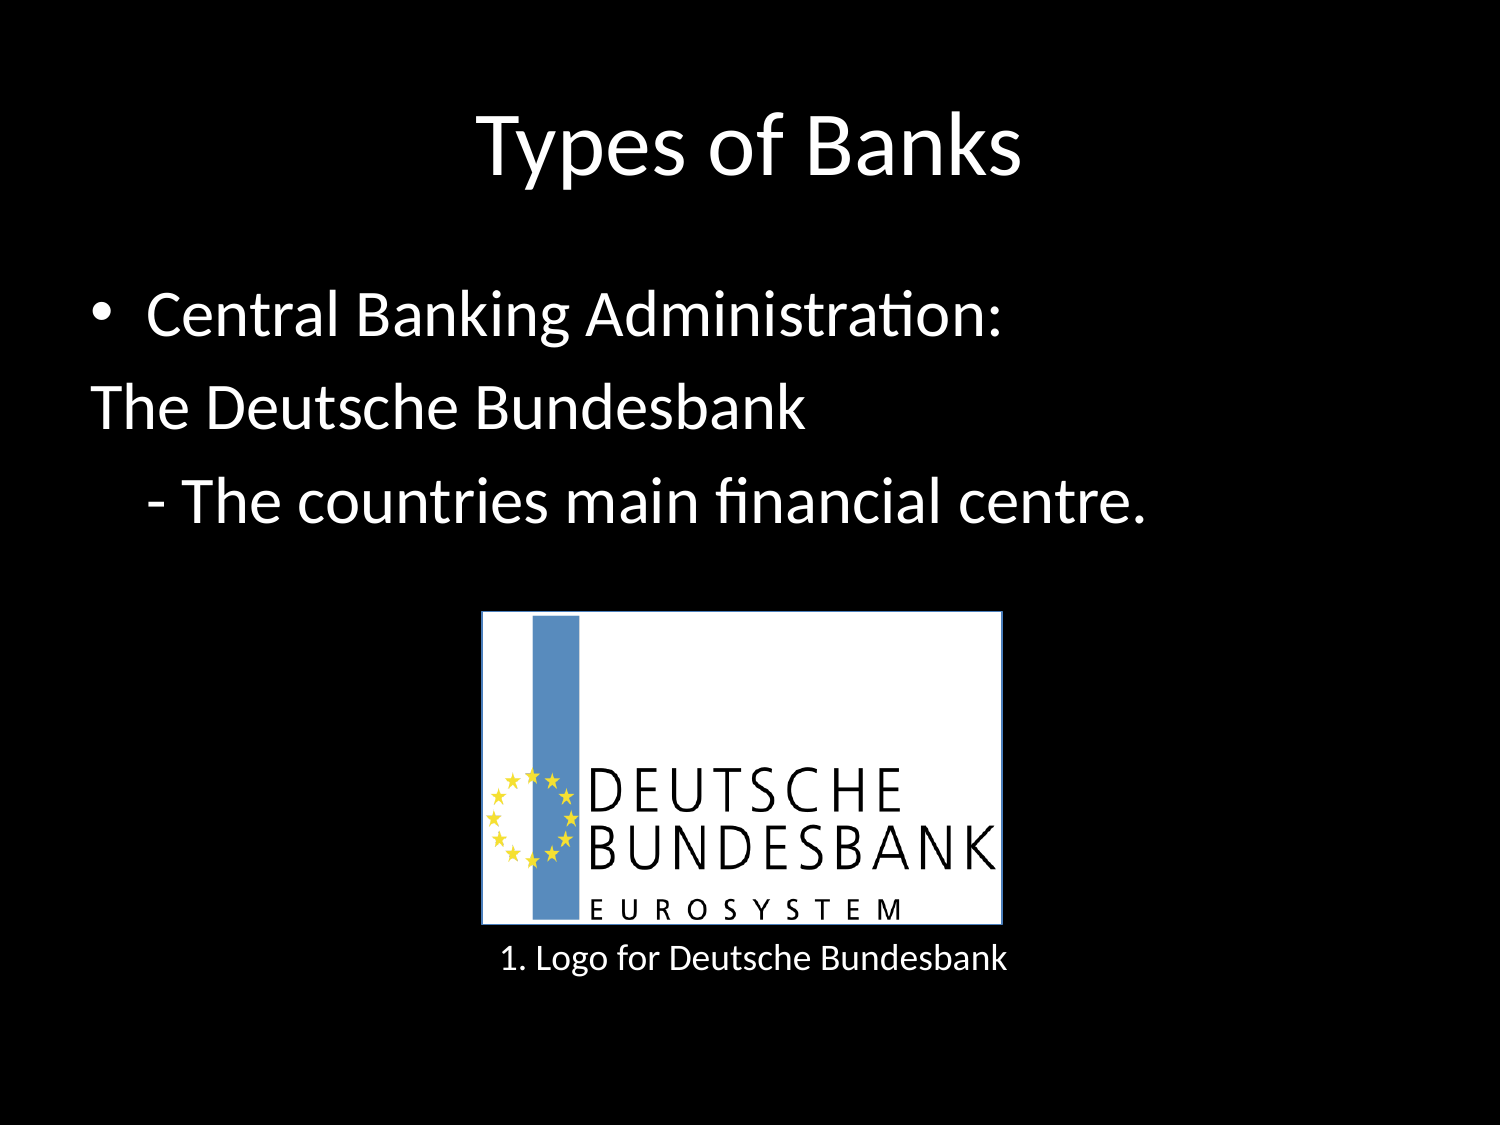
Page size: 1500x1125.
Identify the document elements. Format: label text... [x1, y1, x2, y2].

title Types of Banks [75, 45, 1425, 233]
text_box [481, 611, 1026, 987]
list Central Banking Administration: The Deutsche Bundesbank - The countries main financial centre. [75, 262, 1425, 1005]
